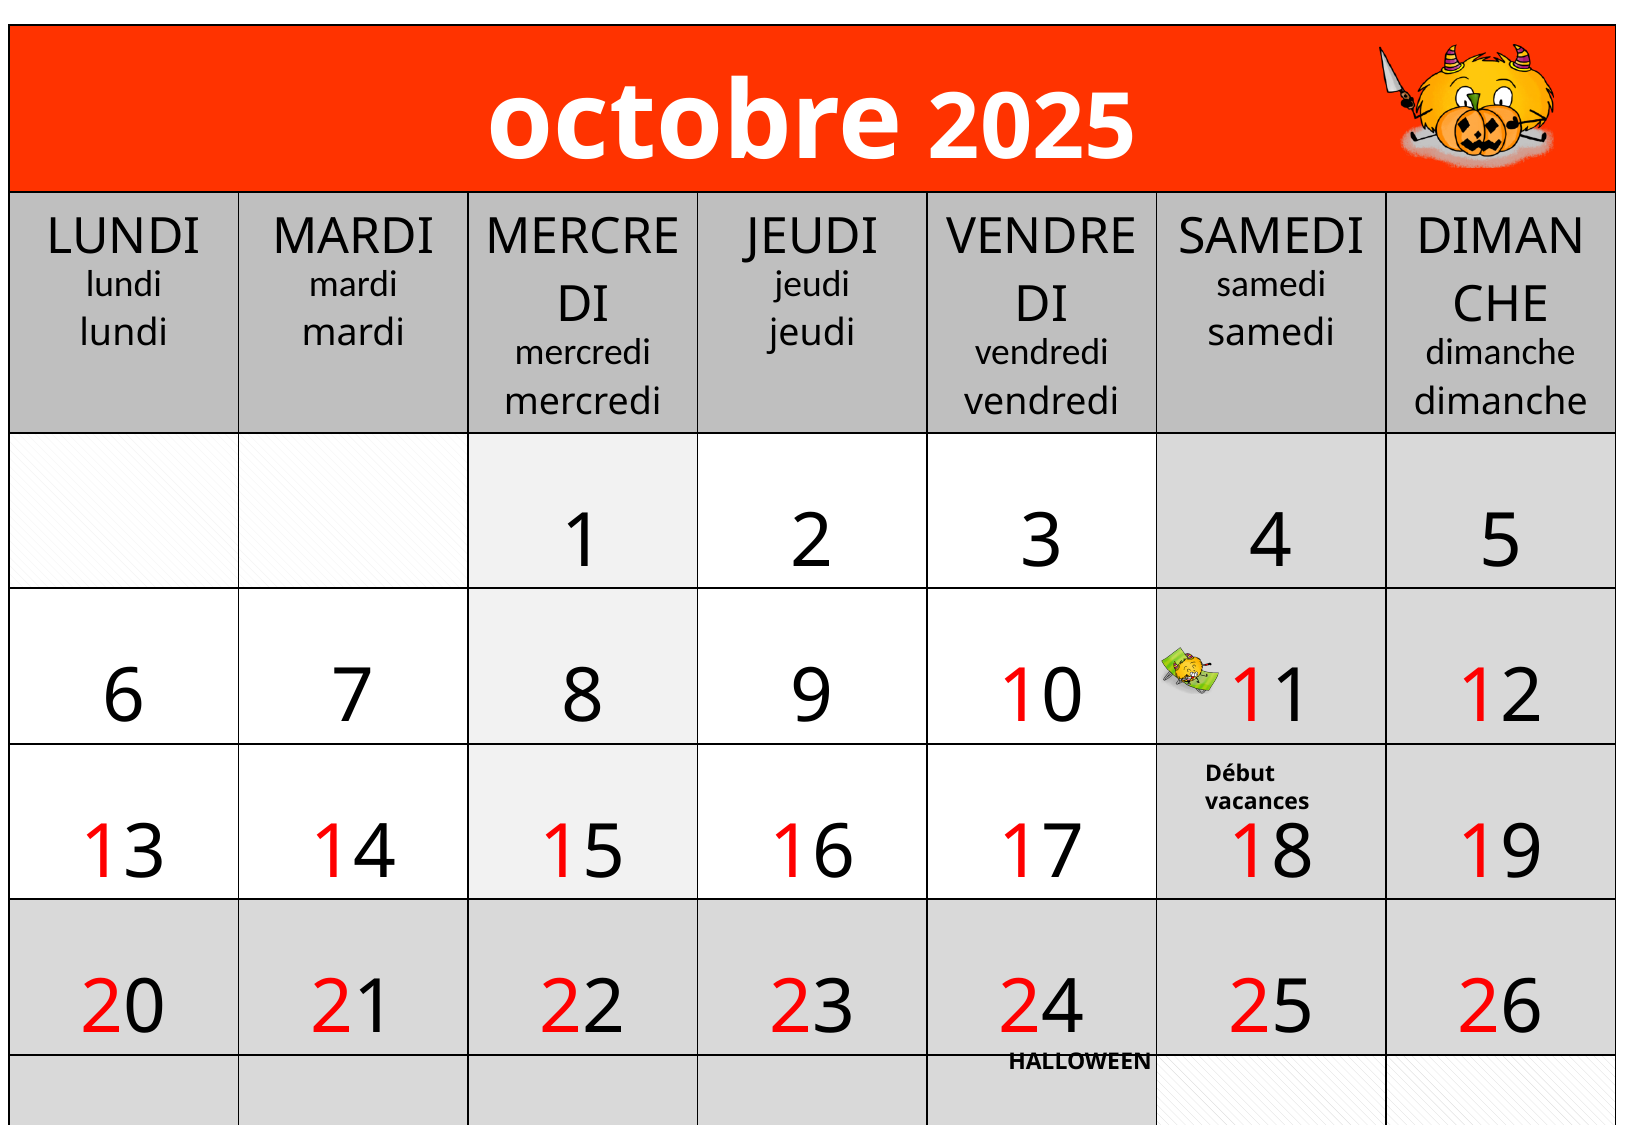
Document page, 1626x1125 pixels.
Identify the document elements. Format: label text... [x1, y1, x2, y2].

table_cell 24 [928, 900, 1156, 1054]
table_cell 12 [1387, 589, 1615, 743]
table_cell 5 [1387, 434, 1615, 587]
table_cell 1 [469, 434, 697, 587]
table_cell 8 [469, 589, 697, 743]
table_cell 25 [1157, 900, 1385, 1054]
table_cell 14 [239, 745, 467, 898]
table_header octobre 2025 [10, 26, 1615, 191]
table_cell 23 [698, 900, 926, 1054]
table_cell 13 [10, 745, 238, 898]
table_cell 21 [239, 900, 467, 1054]
picture [1379, 44, 1554, 168]
table_cell 4 [1157, 434, 1385, 587]
table_cell VENDREDI vendredi vendredi [928, 193, 1156, 432]
text_box Début vacances [1190, 751, 1397, 822]
table_cell 3 [928, 434, 1156, 587]
table_cell 22 [469, 900, 697, 1054]
table_cell 30 [698, 1056, 926, 1125]
table_cell MARDI mardi mardi [239, 193, 467, 432]
table_cell 20 [10, 900, 238, 1054]
table_cell 27 [10, 1056, 238, 1125]
table_cell MERCREDI mercredi mercredi [469, 193, 697, 432]
table_cell 26 [1387, 900, 1615, 1054]
table_cell 9 [698, 589, 926, 743]
table_cell 10 [928, 589, 1156, 743]
table_cell 16 [698, 745, 926, 898]
table_cell 6 [10, 589, 238, 743]
table_cell [1157, 1056, 1385, 1125]
table_cell [10, 434, 238, 587]
table_cell LUNDI lundi lundi [10, 193, 238, 432]
table_cell 15 [469, 745, 697, 898]
table_cell 18 [1157, 745, 1385, 898]
table_cell 7 [239, 589, 467, 743]
table_cell 29 [469, 1056, 697, 1125]
table_cell 17 [928, 745, 1156, 898]
table_cell 11 [1157, 589, 1385, 743]
table_cell JEUDI jeudi jeudi [698, 193, 926, 432]
table_cell [239, 434, 467, 587]
table_cell [1387, 1056, 1615, 1125]
text_box HALLOWEEN [976, 1039, 1167, 1082]
table_cell 2 [698, 434, 926, 587]
table_cell 28 [239, 1056, 467, 1125]
table_cell SAMEDI samedi samedi [1157, 193, 1385, 432]
table_cell DIMANCHE dimanche dimanche [1387, 193, 1615, 432]
table_cell 19 [1387, 745, 1615, 898]
picture [1161, 647, 1219, 695]
table_cell 31 [928, 1056, 1156, 1125]
